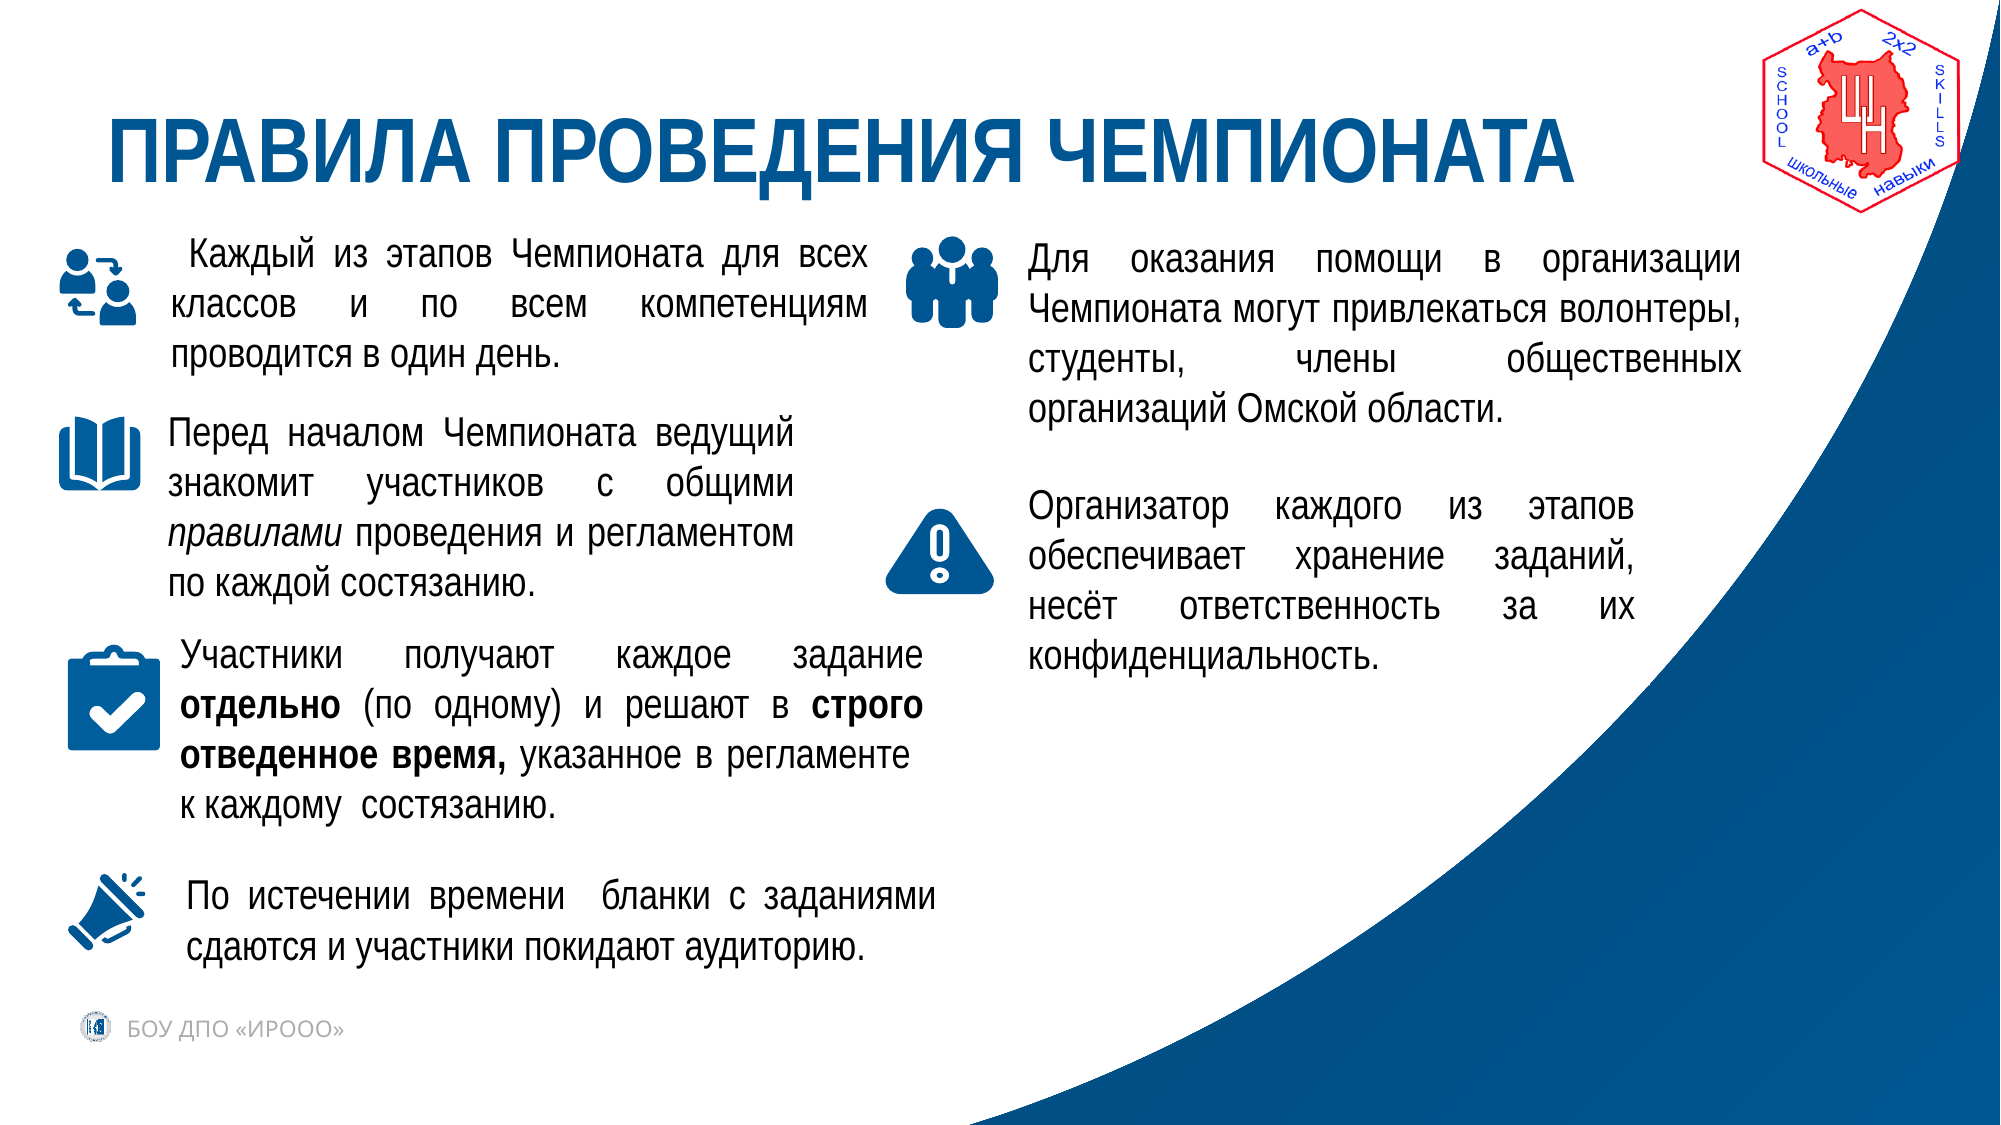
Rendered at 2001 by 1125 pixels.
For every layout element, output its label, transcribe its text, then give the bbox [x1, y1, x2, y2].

text_box По истечении времени бланки с заданиями сдаются и участники покидают аудиторию. [170, 860, 953, 977]
text_box Организатор каждого из этапов обеспечивает хранение заданий, несёт ответственность за их конфиденциальность. [1012, 470, 1651, 686]
text_box Перед началом Чемпионата ведущий знакомит участников с общими правилами проведения и регламентом по каждой состязанию. [153, 397, 810, 613]
text_box [67, 644, 160, 751]
text_box Для оказания помощи в организации Чемпионата могут привлекаться волонтеры, студенты, члены общественных организаций Омской области. [1012, 222, 1758, 439]
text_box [59, 248, 137, 326]
text_box Участники получают каждое задание отдельно (по одному) и решают в строго отведенное время, указанное в регламенте к каждому состязанию. [165, 619, 939, 880]
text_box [67, 872, 146, 951]
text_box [881, 508, 998, 595]
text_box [906, 236, 999, 328]
text_box Каждый из этапов Чемпионата для всех классов и по всем компетенциям проводится в один день. [156, 218, 884, 383]
picture [1722, 0, 2000, 237]
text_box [59, 416, 141, 491]
title ПРАВИЛА ПРОВЕДЕНИЯ ЧЕМПИОНАТА [92, 94, 1722, 210]
picture [80, 1011, 111, 1042]
